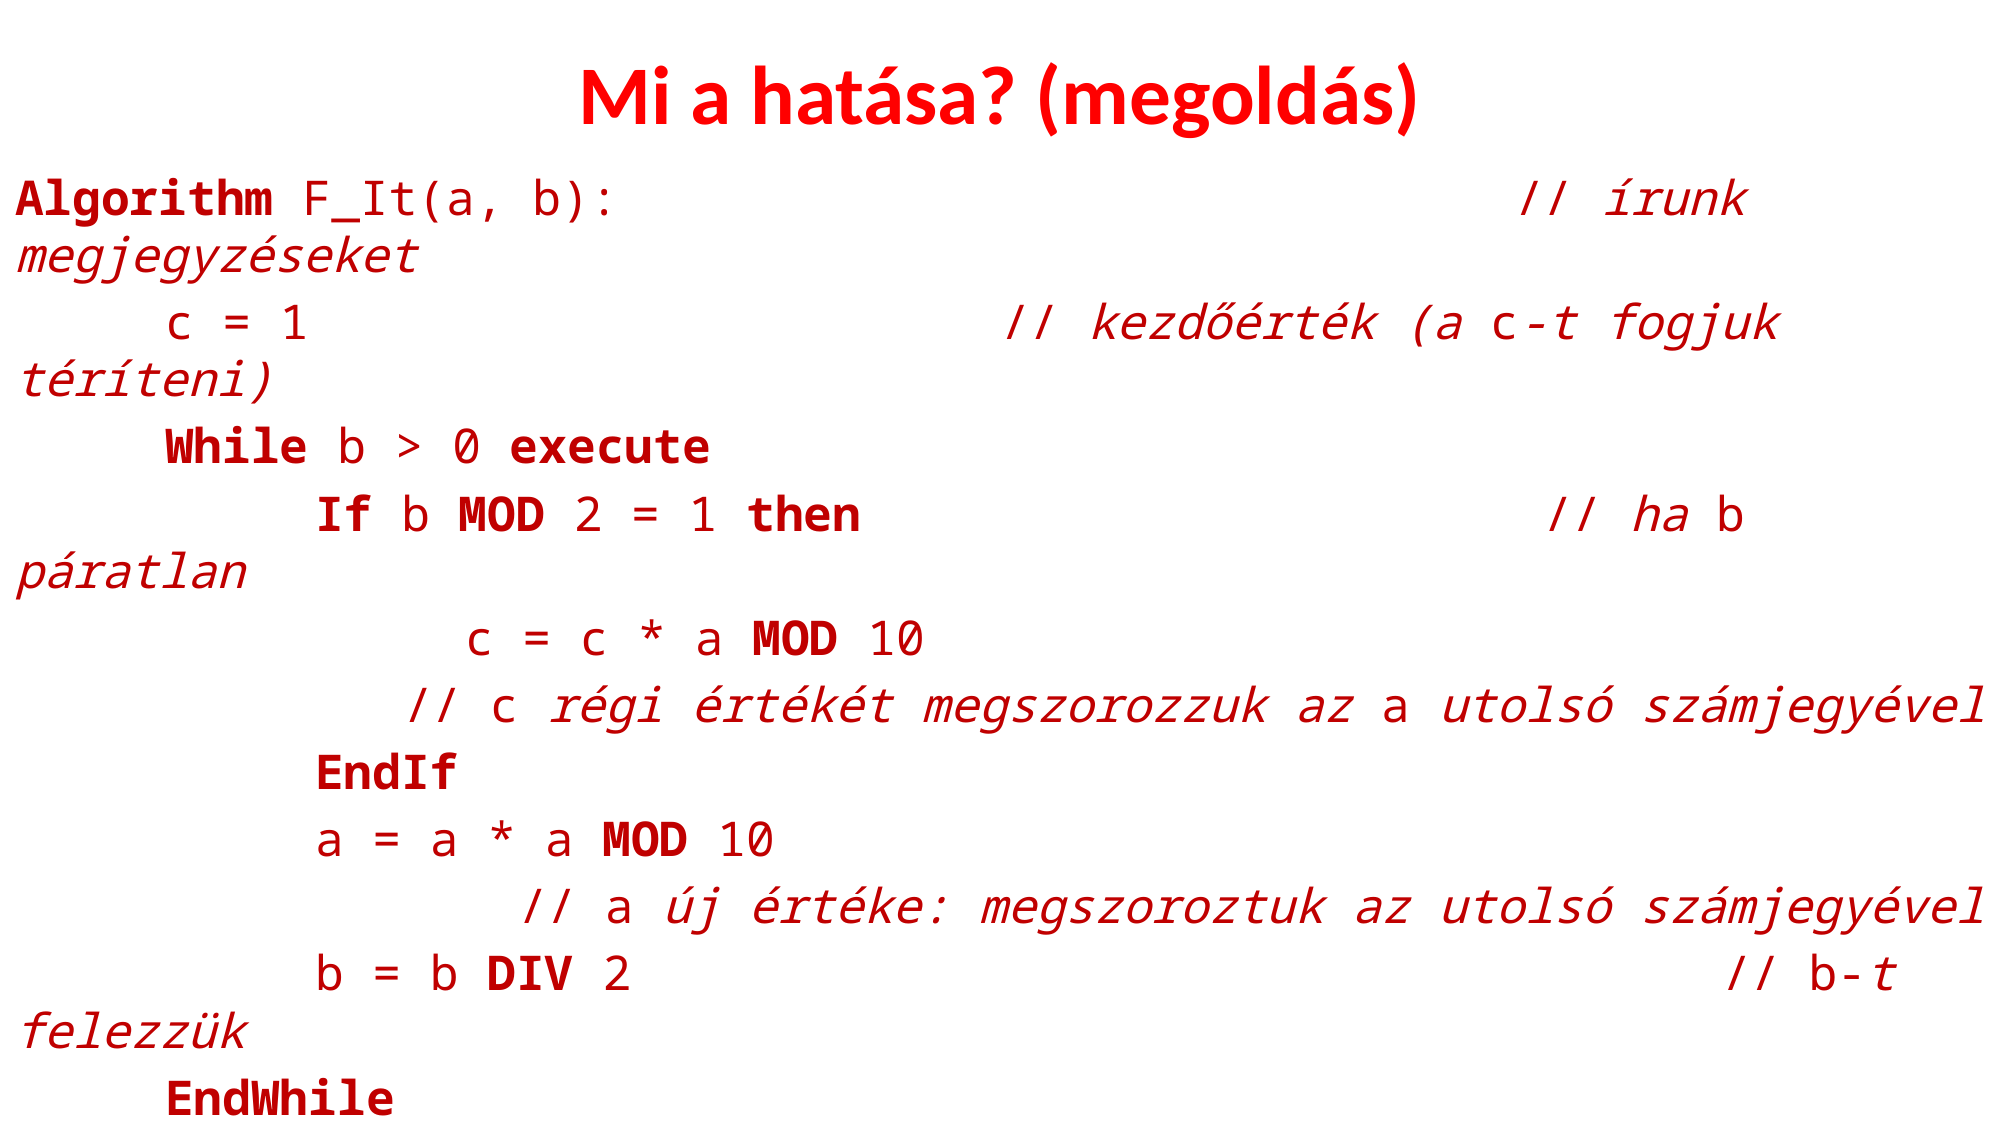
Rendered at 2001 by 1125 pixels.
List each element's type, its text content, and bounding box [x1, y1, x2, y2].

list Algorithm F_It(a, b): // írunk megjegyzéseket c = 1 // kezdőérték (a c-t fogjuk téríteni) While b > 0 execute If b MOD 2 = 1 then // ha b páratlan c = c * a MOD 10 // c régi értékét megszorozzuk az a utolsó számjegyével EndIf a = a * a MOD 10 // a új értéke: megszoroztuk az utolsó számjegyével b = b DIV 2 // b-t felezzük EndWhile return c EndAlgorithm // mihez hasonlít? mire gondolunk? [0, 159, 2000, 1125]
title Mi a hatása? (megoldás) [99, 23, 1900, 159]
